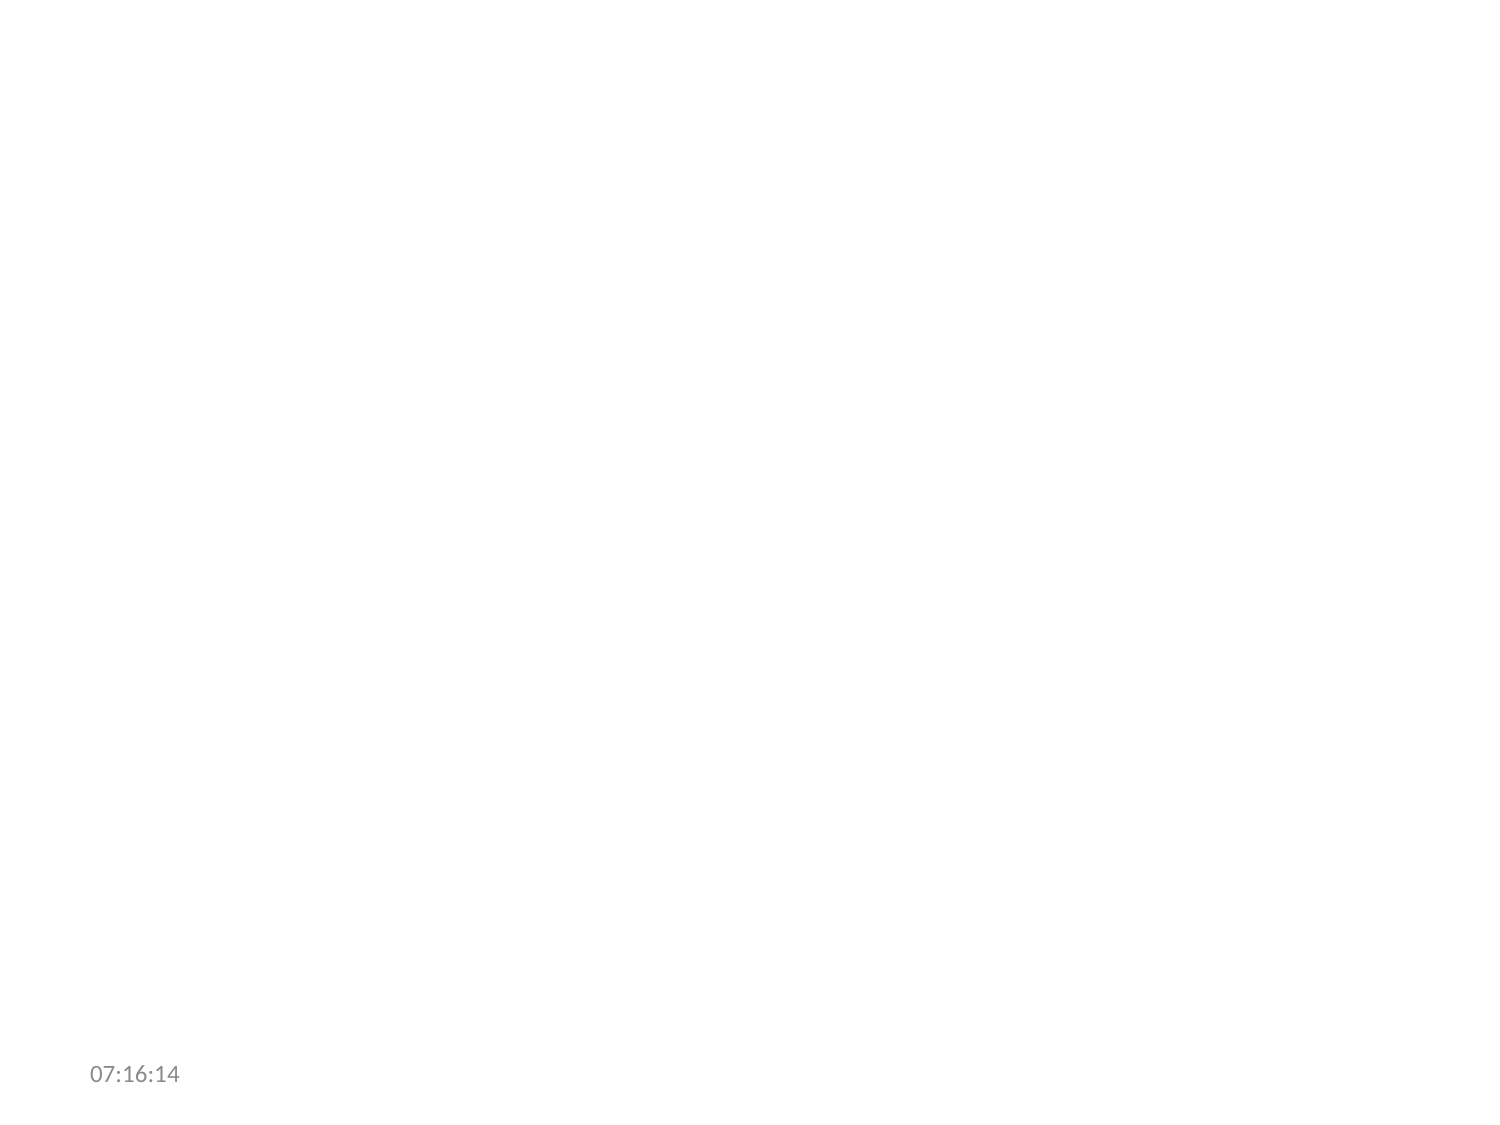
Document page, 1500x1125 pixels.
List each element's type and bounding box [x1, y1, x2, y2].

slide_number [75, 1042, 425, 1103]
